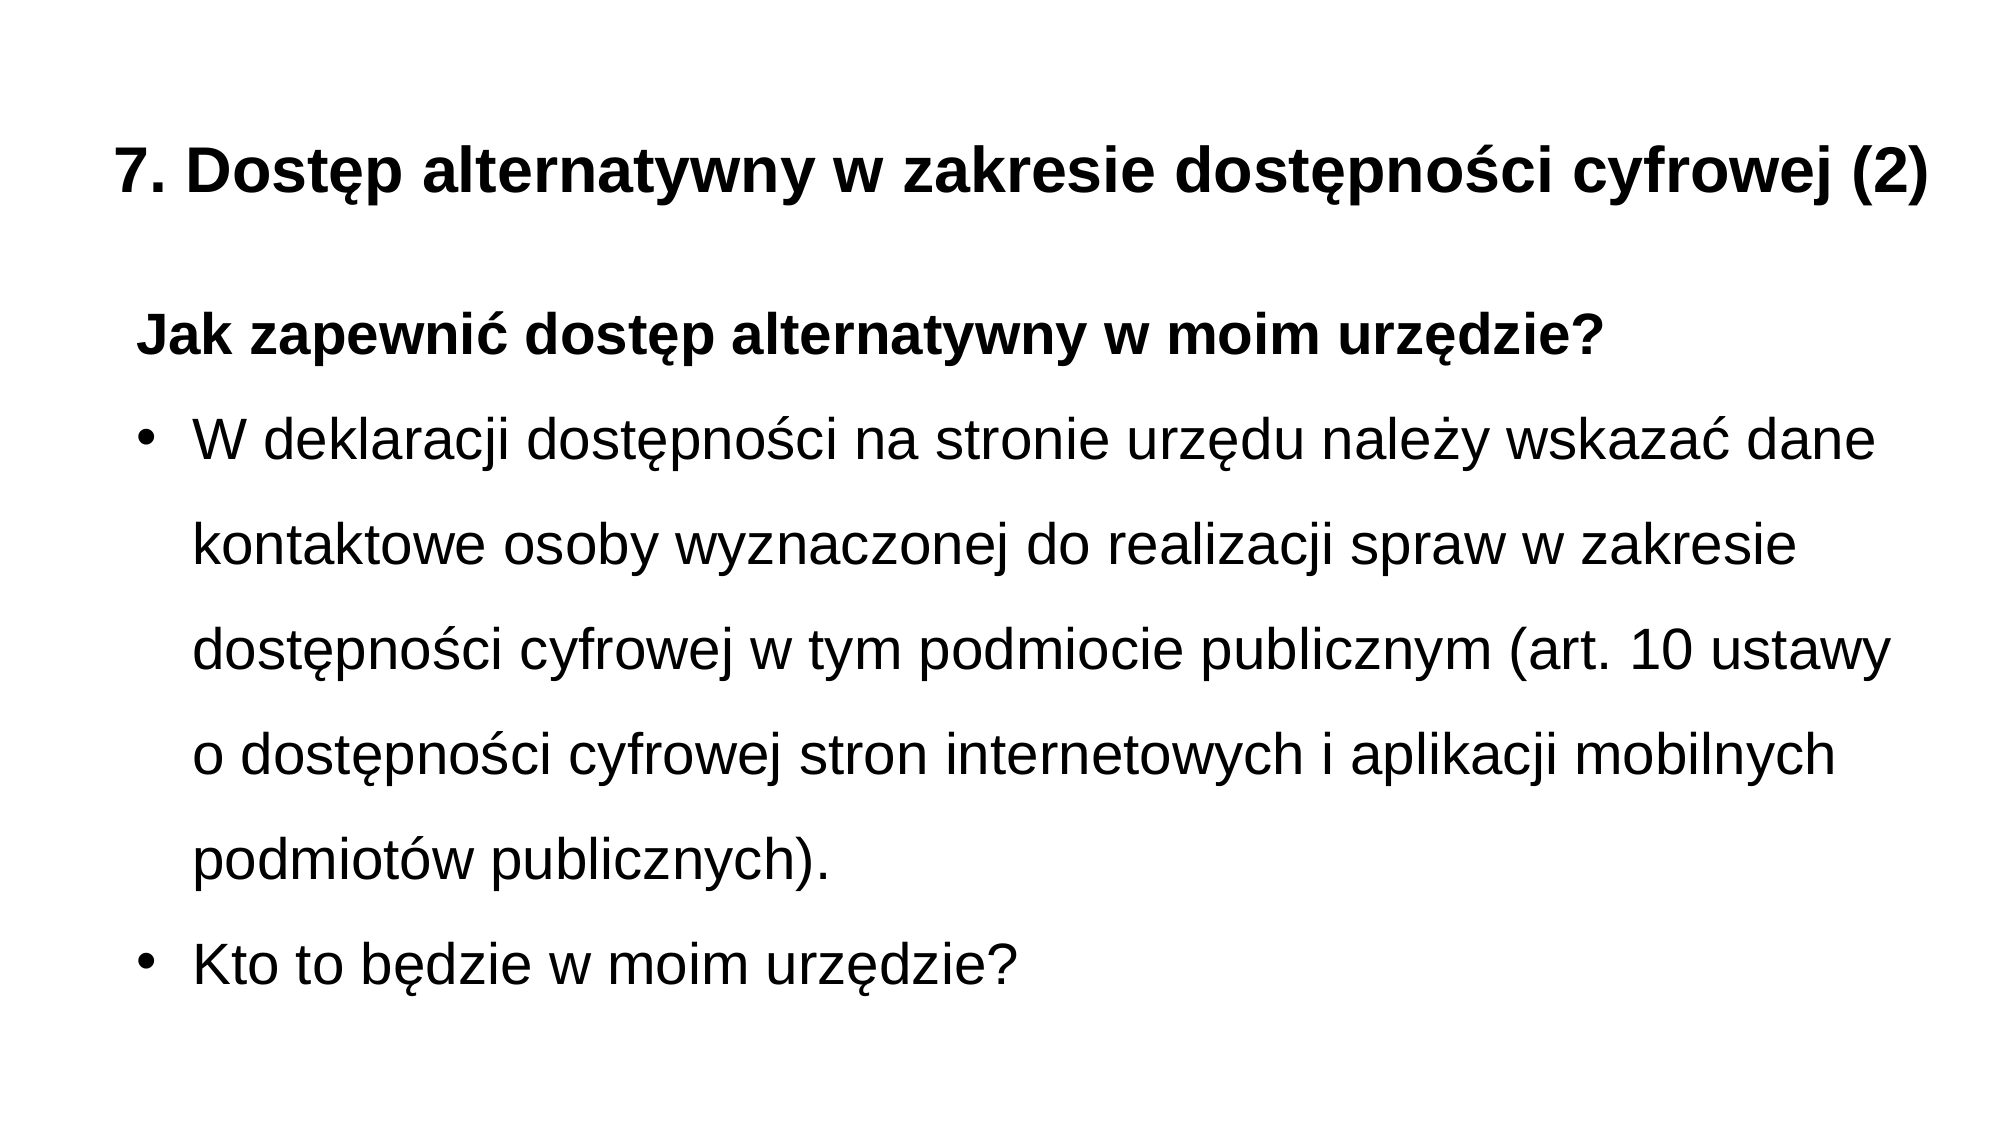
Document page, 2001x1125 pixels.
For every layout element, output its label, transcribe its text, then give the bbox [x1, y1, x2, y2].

text_box 7. Dostęp alternatywny w zakresie dostępności cyfrowej (2) [86, 81, 1959, 213]
text_box Jak zapewnić dostęp alternatywny w moim urzędzie? W deklaracji dostępności na stronie urzędu należy wskazać dane kontaktowe osoby wyznaczonej do realizacji spraw w zakresie dostępności cyfrowej w tym podmiocie publicznym (art. 10 ustawy o dostępności cyfrowej stron internetowych i aplikacji mobilnych podmiotów publicznych). Kto to będzie w moim urzędzie? [120, 253, 1924, 1004]
